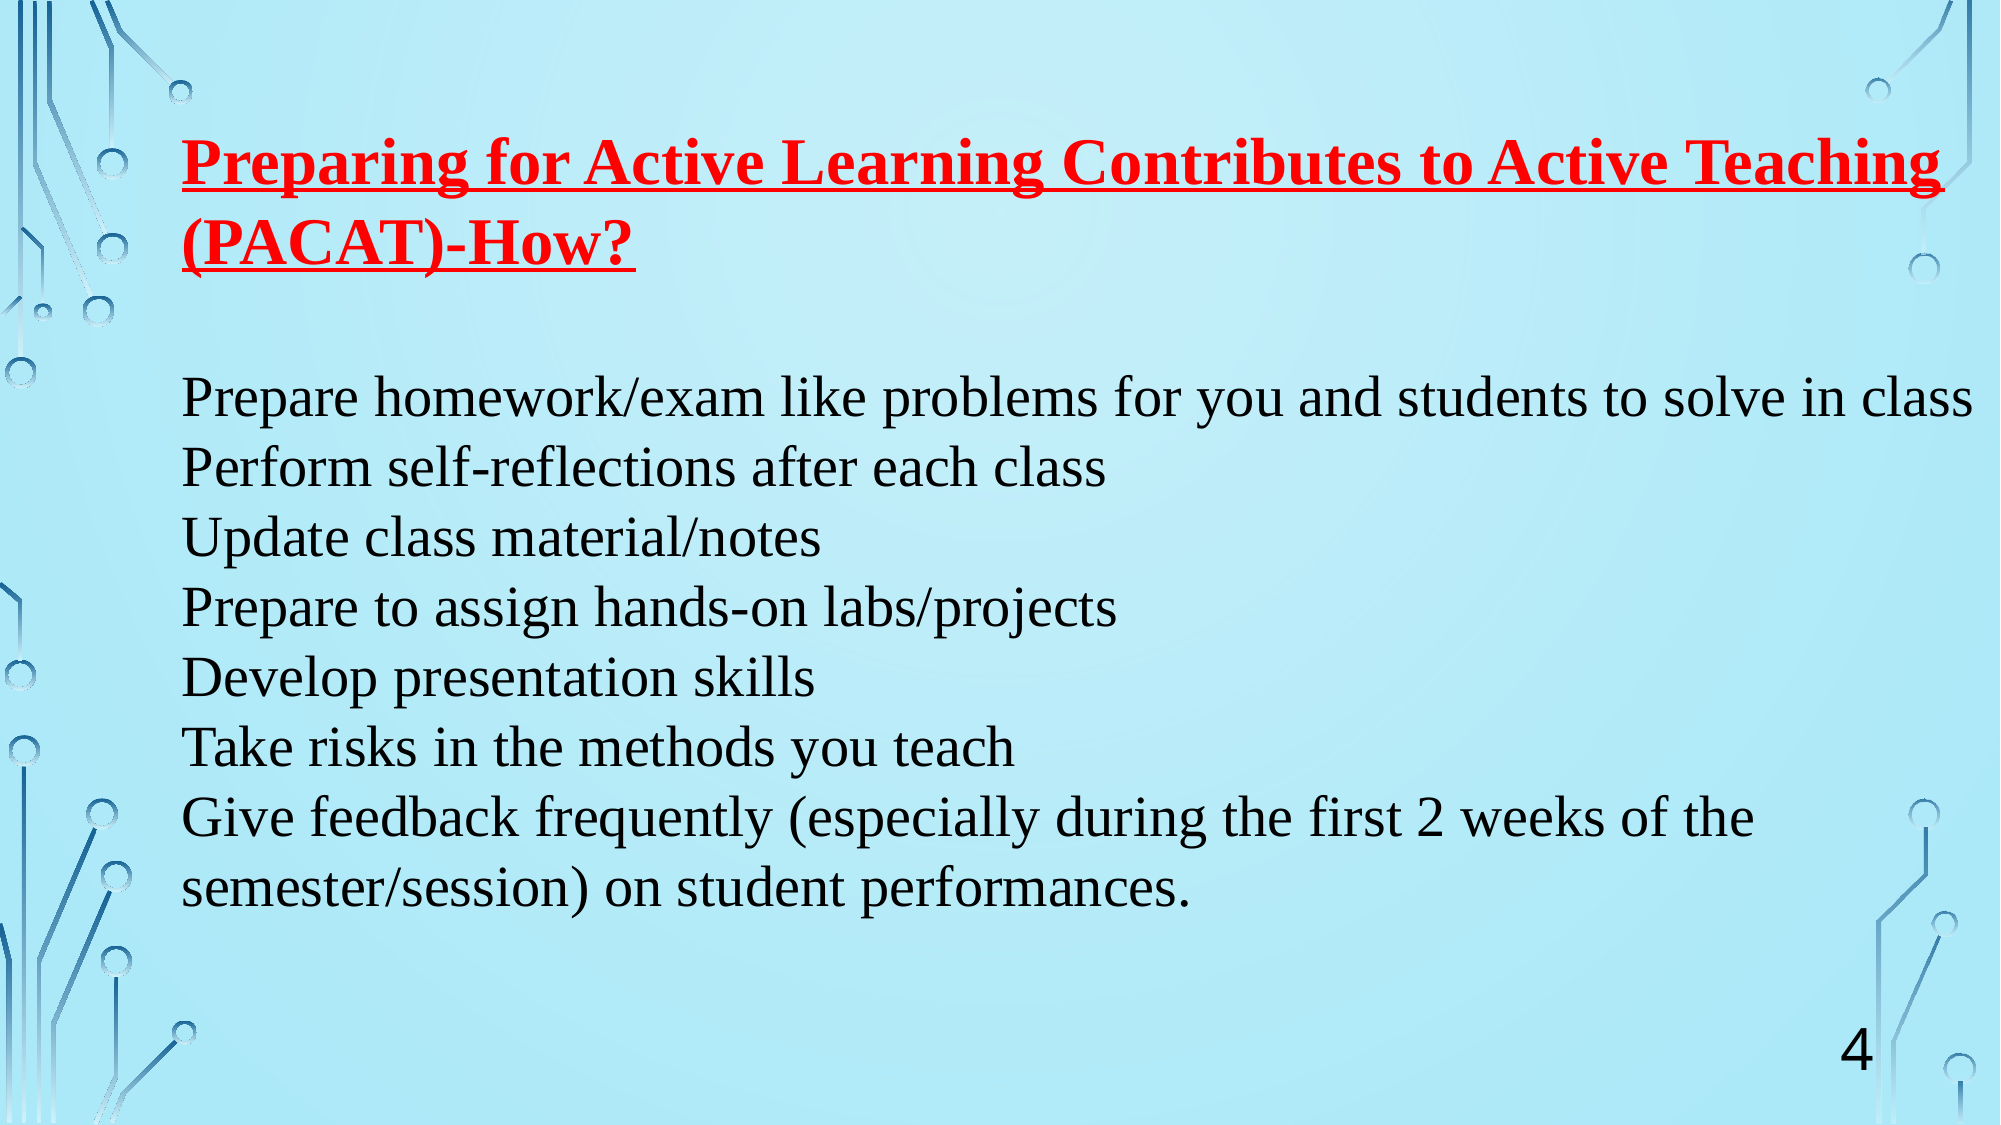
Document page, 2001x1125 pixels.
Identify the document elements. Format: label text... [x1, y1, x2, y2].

text_box Preparing for Active Learning Contributes to Active Teaching (PACAT)-How? Prepare homework/exam like problems for you and students to solve in class Perform self-reflections after each class Update class material/notes Prepare to assign hands-on labs/projects Develop presentation skills Take risks in the methods you teach Give feedback frequently (especially during the first 2 weeks of the semester/session) on student performances. [166, 110, 2000, 996]
text_box 4 [1825, 1004, 1903, 1089]
